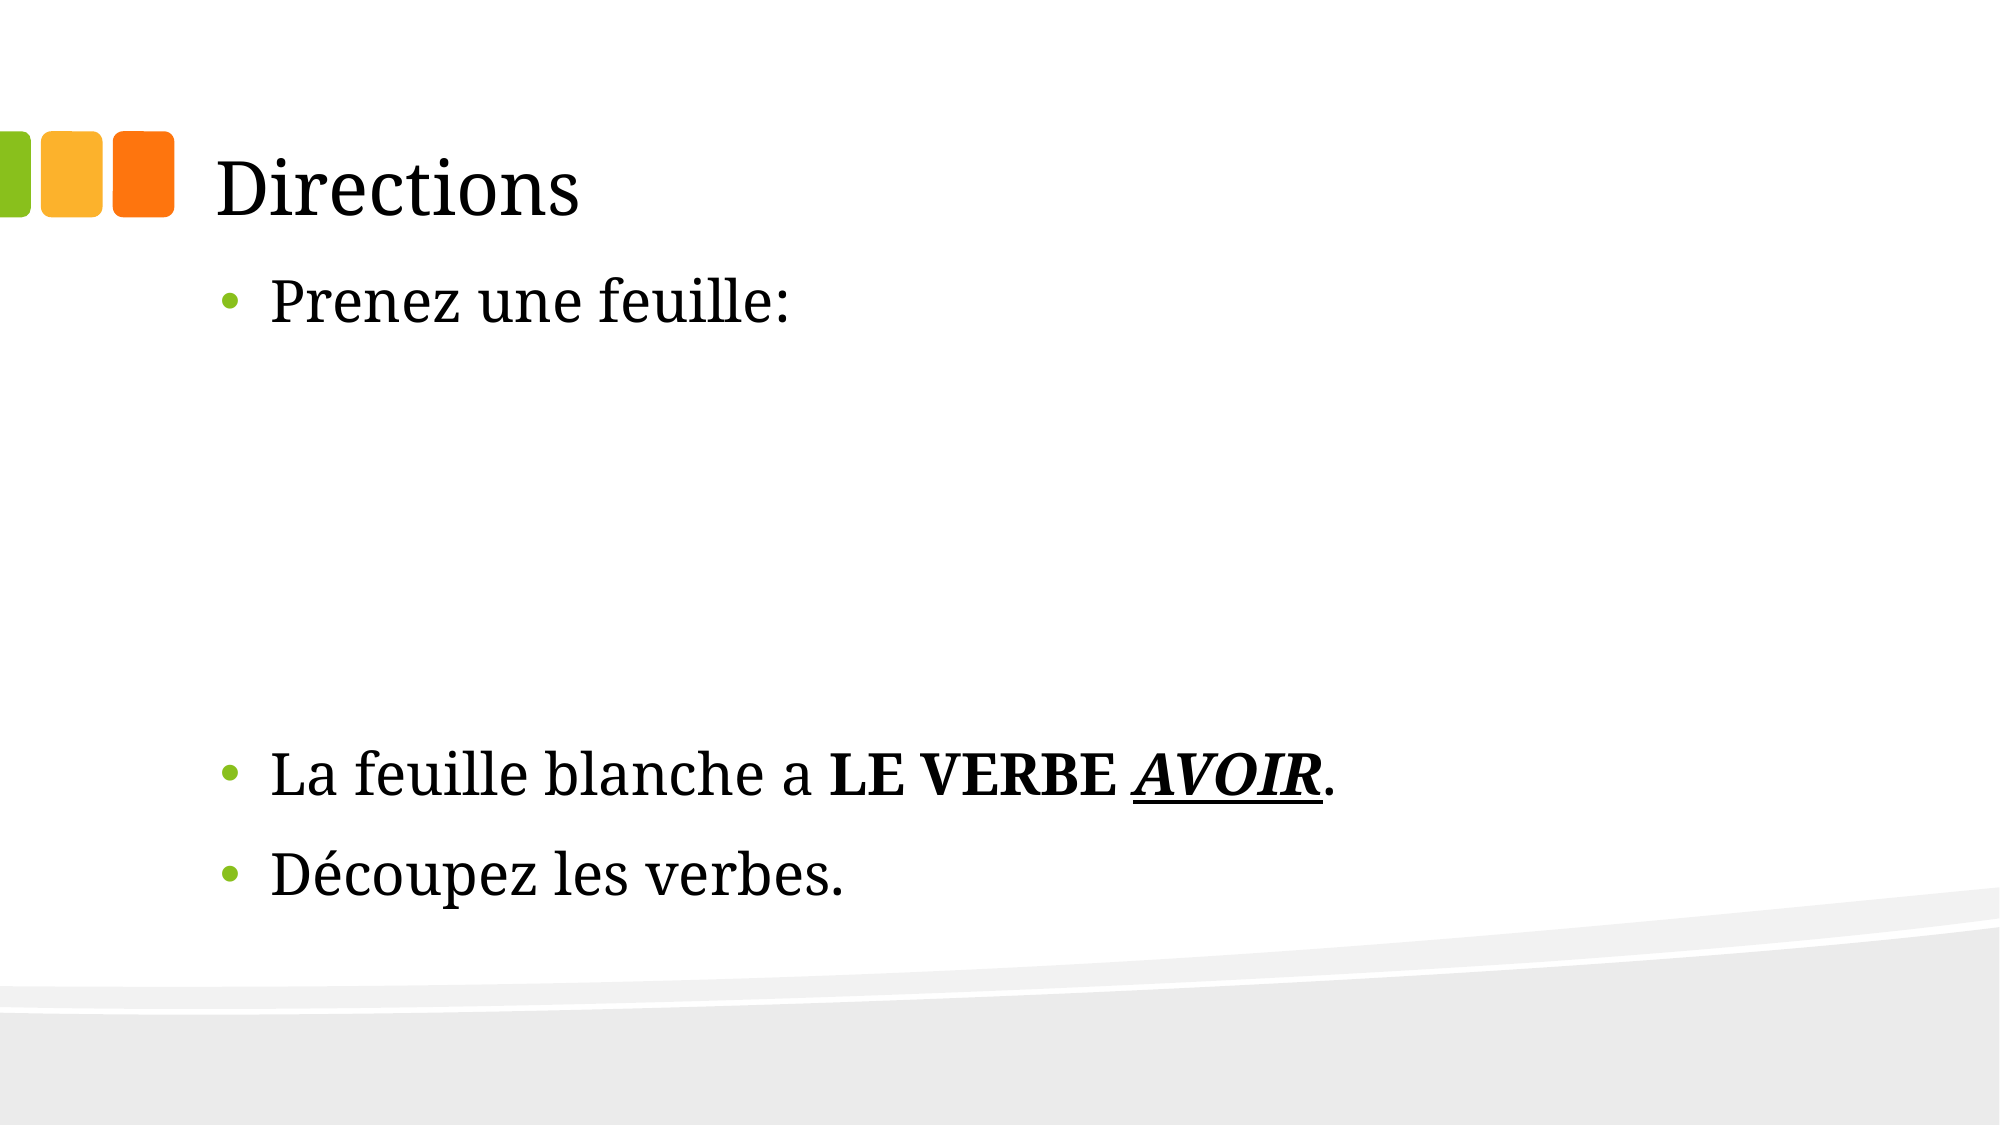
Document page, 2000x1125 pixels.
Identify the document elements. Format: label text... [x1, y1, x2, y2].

list Prenez une feuille: BLANCHE La feuille blanche a LE VERBE AVOIR. Découpez les verbes. [199, 262, 1800, 1013]
title Directions [199, 24, 1800, 238]
